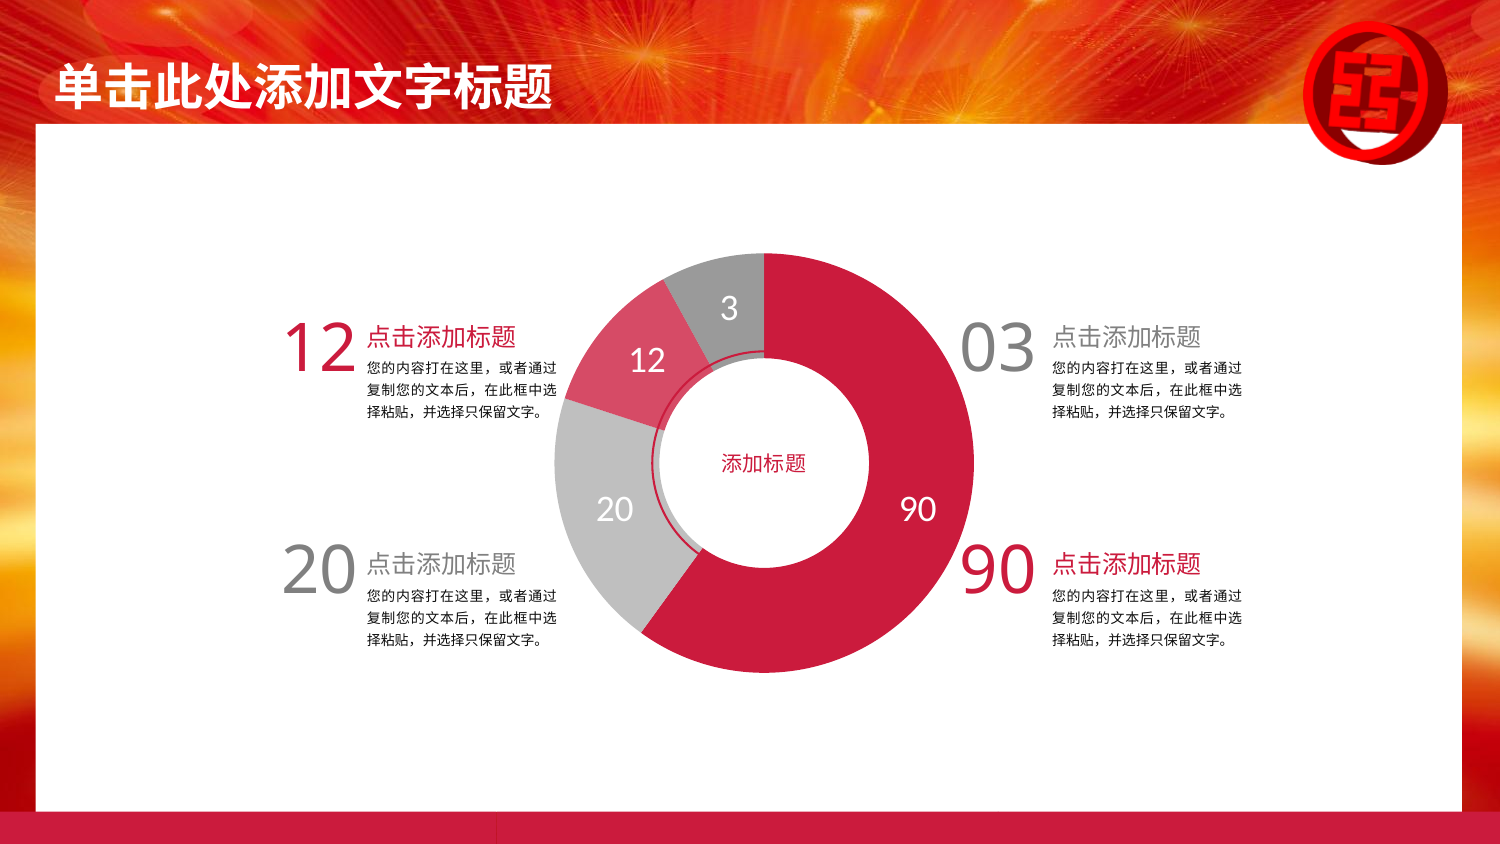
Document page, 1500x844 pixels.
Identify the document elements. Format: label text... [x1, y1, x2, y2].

text_box 点击添加标题 [358, 534, 527, 580]
text_box 点击添加标题 [1043, 534, 1212, 580]
text_box 90 [999, 521, 1046, 612]
text_box [997, 811, 1500, 844]
text_box 20 [272, 521, 367, 612]
text_box 您的内容打在这里，或者通过复制您的文本后，在此框中选择粘贴，并选择只保留文字。 [1043, 349, 1252, 425]
text_box 您的内容打在这里，或者通过复制您的文本后，在此框中选择粘贴，并选择只保留文字。 [358, 349, 529, 425]
chart [529, 244, 999, 682]
text_box 您的内容打在这里，或者通过复制您的文本后，在此框中选择粘贴，并选择只保留文字。 [1043, 577, 1252, 653]
text_box 点击添加标题 [1043, 306, 1212, 351]
text_box 03 [999, 300, 1046, 390]
picture [0, 0, 1500, 811]
text_box 您的内容打在这里，或者通过复制您的文本后，在此框中选择粘贴，并选择只保留文字。 [358, 577, 529, 653]
text_box [496, 811, 997, 844]
text_box [0, 811, 496, 844]
text_box 12 [272, 300, 367, 390]
text_box 点击添加标题 [358, 306, 527, 351]
